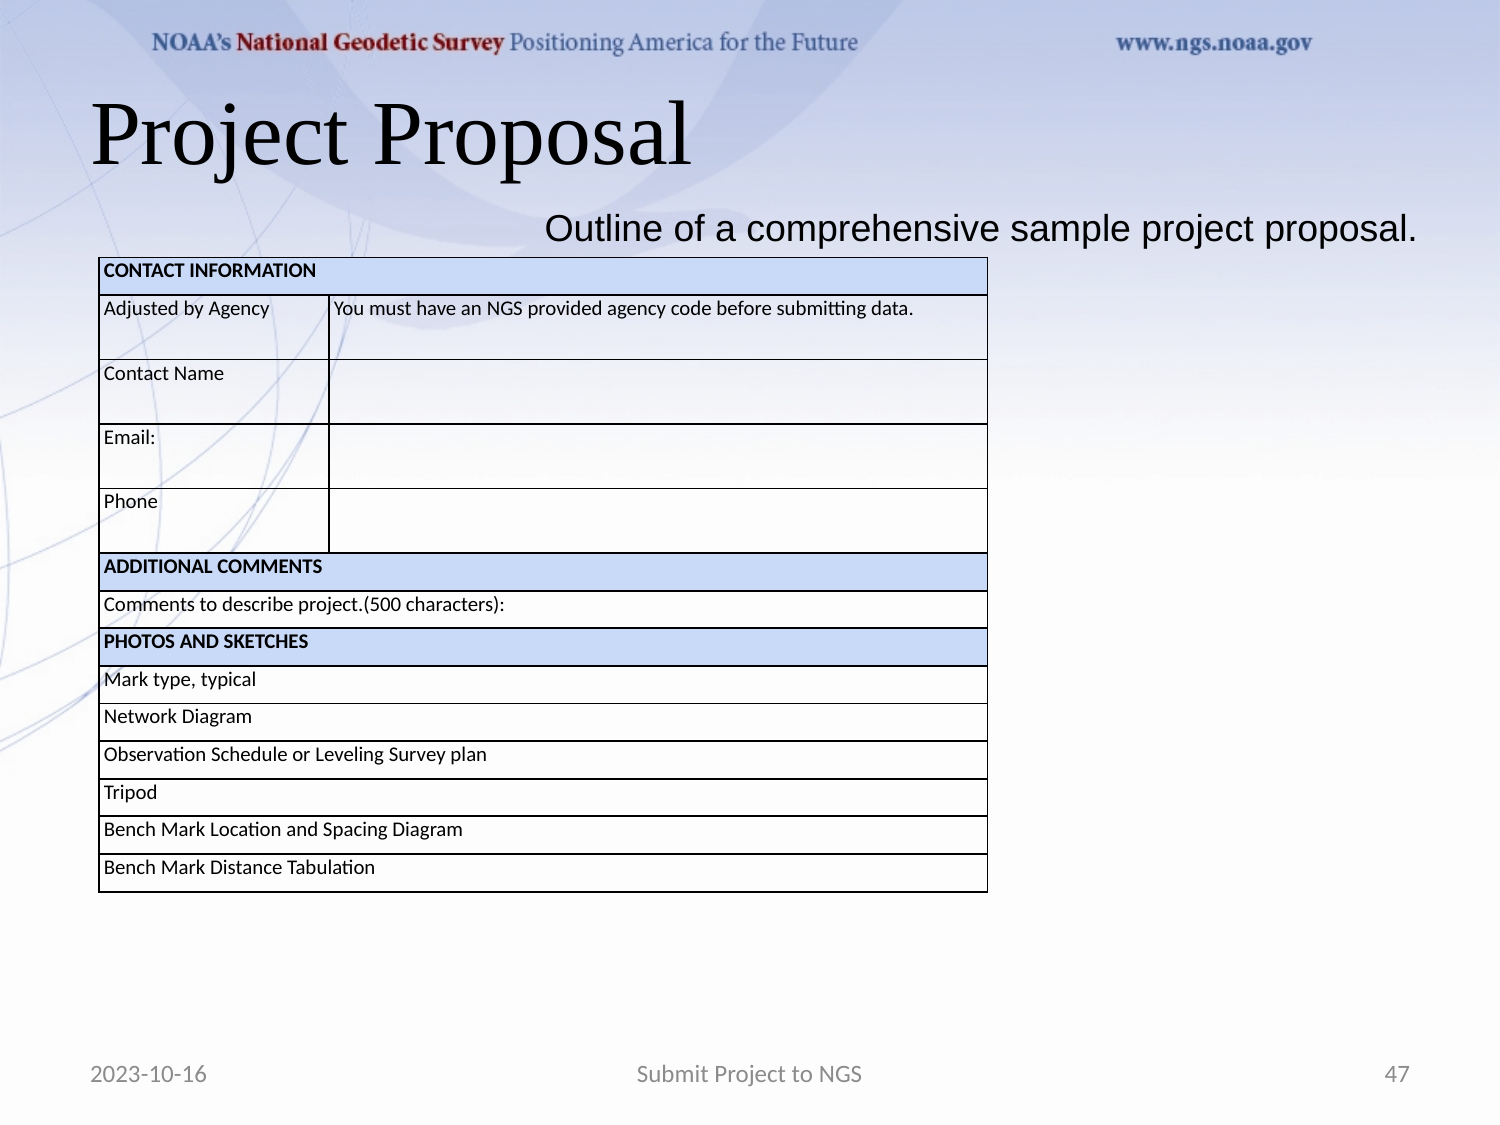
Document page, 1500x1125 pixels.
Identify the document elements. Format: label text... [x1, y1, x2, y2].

table_cell Adjusted by Agency [100, 296, 328, 359]
table_cell Tripod [100, 780, 987, 815]
text_box Outline of a comprehensive sample project proposal. [529, 196, 1446, 257]
table_cell Network Diagram [100, 704, 987, 740]
table_cell Observation Schedule or Leveling Survey plan [100, 742, 987, 778]
footer Submit Project to NGS [512, 1042, 988, 1103]
slide_number 47 [1074, 1042, 1425, 1103]
table_cell PHOTOS AND SKETCHES [100, 629, 987, 665]
table_cell Phone [100, 489, 328, 552]
table_header CONTACT INFORMATION [100, 258, 987, 294]
table_cell Email: [100, 425, 328, 488]
table_cell [330, 489, 987, 552]
picture [0, 0, 1500, 1125]
table_cell Comments to describe project.(500 characters): [100, 592, 987, 627]
table_cell You must have an NGS provided agency code before submitting data. [330, 296, 987, 359]
table_cell Mark type, typical [100, 667, 987, 703]
table_cell ADDITIONAL COMMENTS [100, 554, 987, 590]
title Project Proposal [74, 74, 1426, 181]
table_cell Bench Mark Location and Spacing Diagram [100, 817, 987, 853]
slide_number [75, 1042, 425, 1103]
table_cell [330, 360, 987, 423]
table_cell [330, 425, 987, 488]
table_cell Contact Name [100, 360, 328, 423]
table_cell Bench Mark Distance Tabulation [100, 855, 987, 891]
